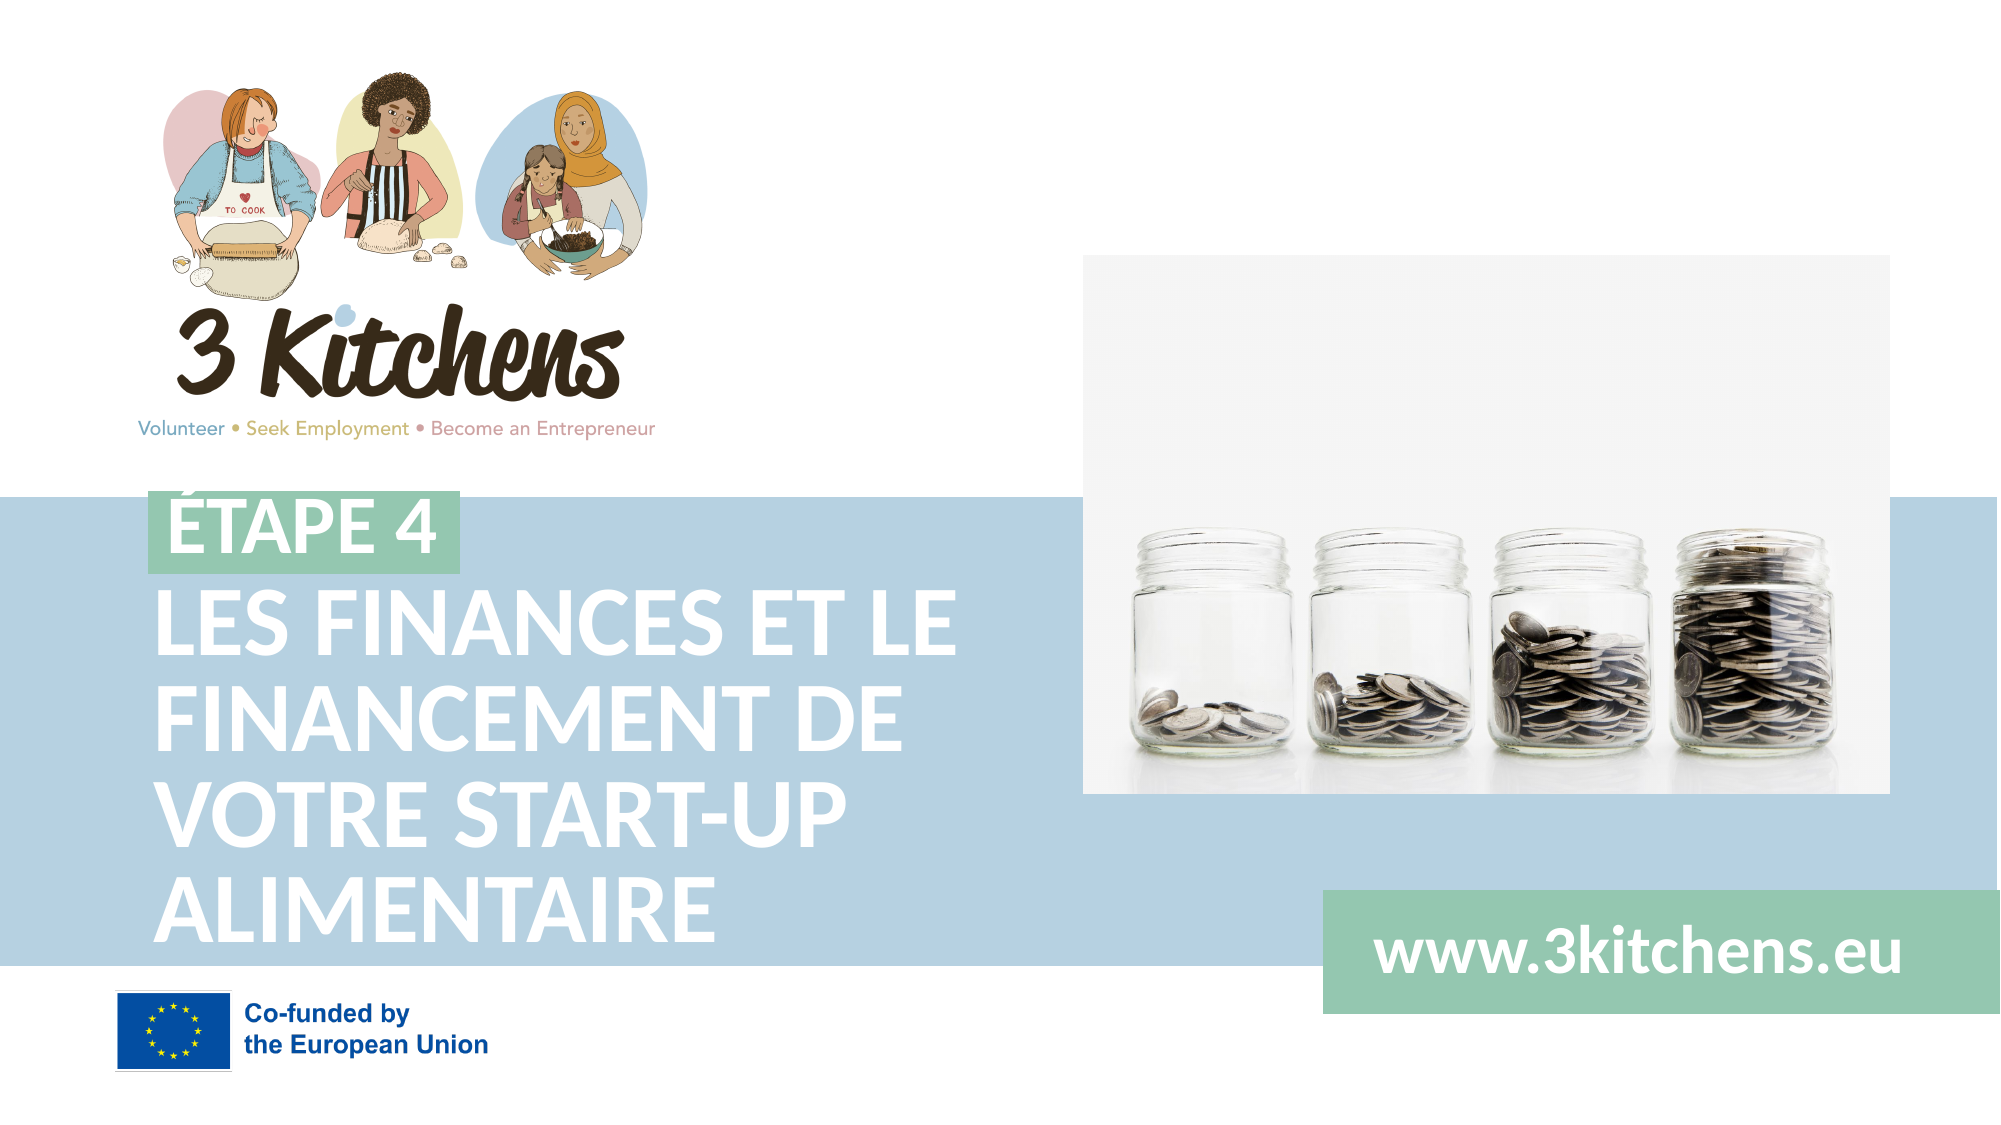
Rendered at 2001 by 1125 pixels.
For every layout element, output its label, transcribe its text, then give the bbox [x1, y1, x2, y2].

list www.3kitchens.eu [1323, 891, 1921, 1012]
picture [105, 25, 712, 465]
picture [1082, 255, 1890, 794]
text_box ÉTAPE 4. [132, 466, 979, 555]
text_box LES FINANCES ET LE FINANCEMENT DE VOTRE START-UP ALIMENTAIRE [138, 572, 1082, 688]
picture [112, 988, 516, 1074]
